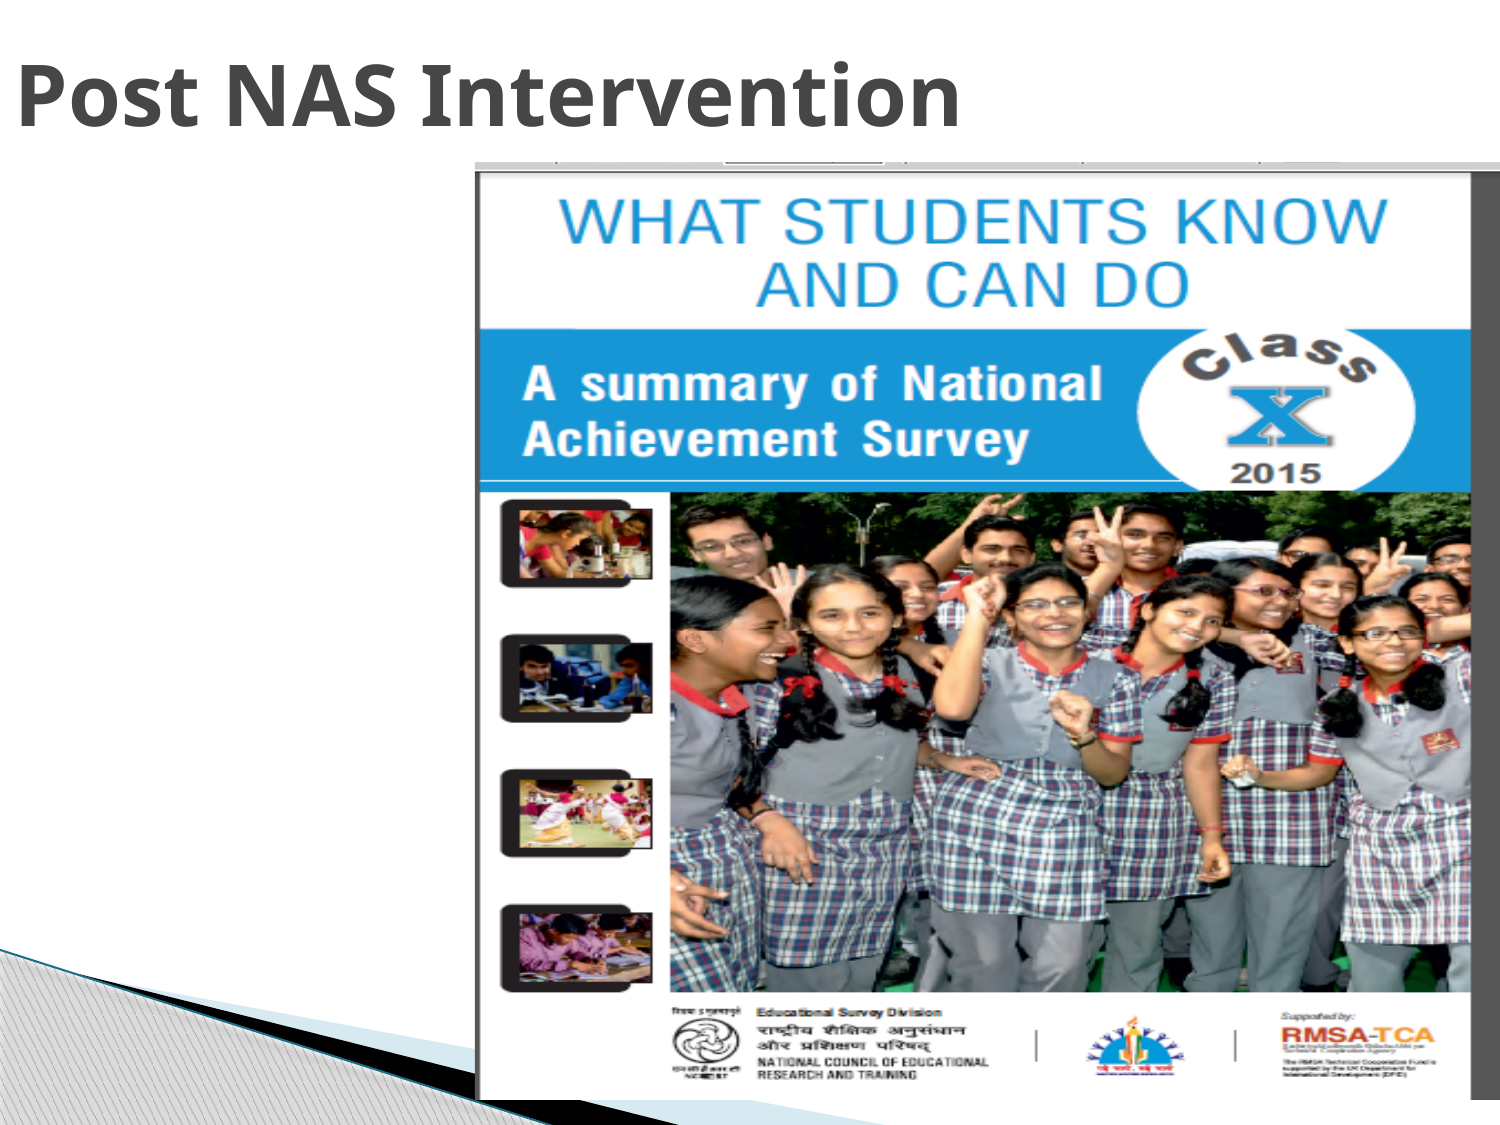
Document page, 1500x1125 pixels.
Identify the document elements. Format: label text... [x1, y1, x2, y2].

picture [474, 162, 1500, 1101]
title Post NAS Intervention [0, 0, 1350, 187]
